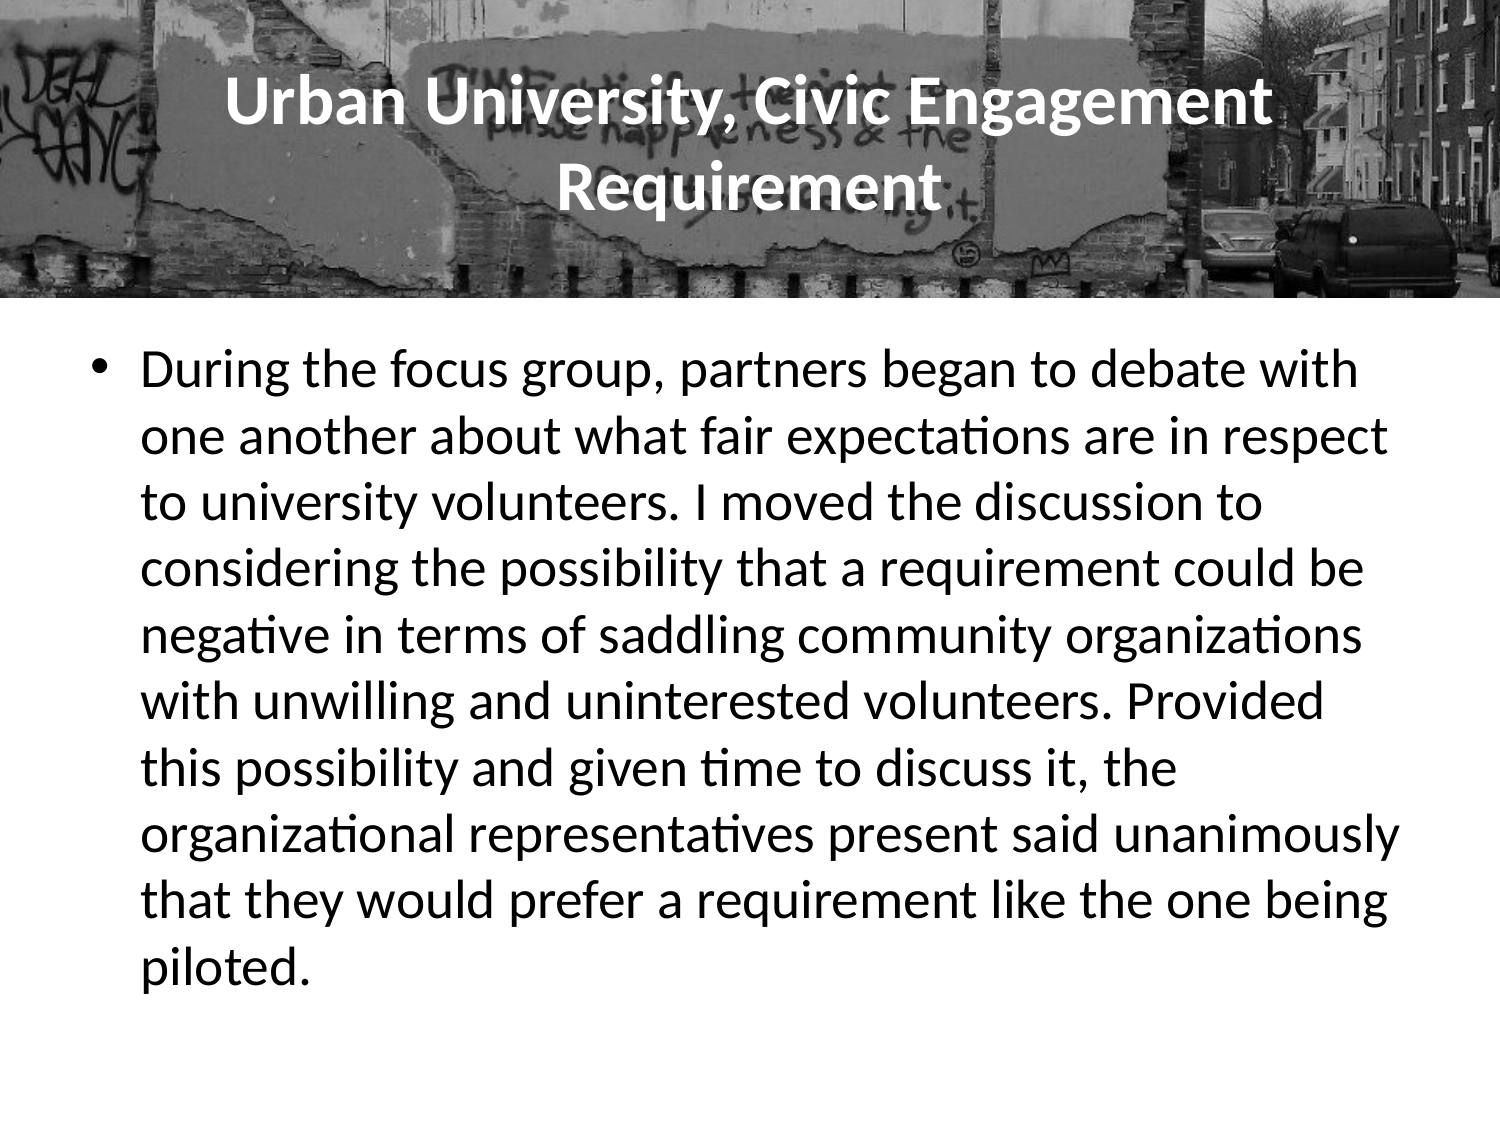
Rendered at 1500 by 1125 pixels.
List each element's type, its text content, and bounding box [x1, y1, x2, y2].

list During the focus group, partners began to debate with one another about what fair expectations are in respect to university volunteers. I moved the discussion to considering the possibility that a requirement could be negative in terms of saddling community organizations with unwilling and uninterested volunteers. Provided this possibility and given time to discuss it, the organizational representatives present said unanimously that they would prefer a requirement like the one being piloted. [75, 324, 1425, 1005]
picture [0, 0, 1500, 299]
